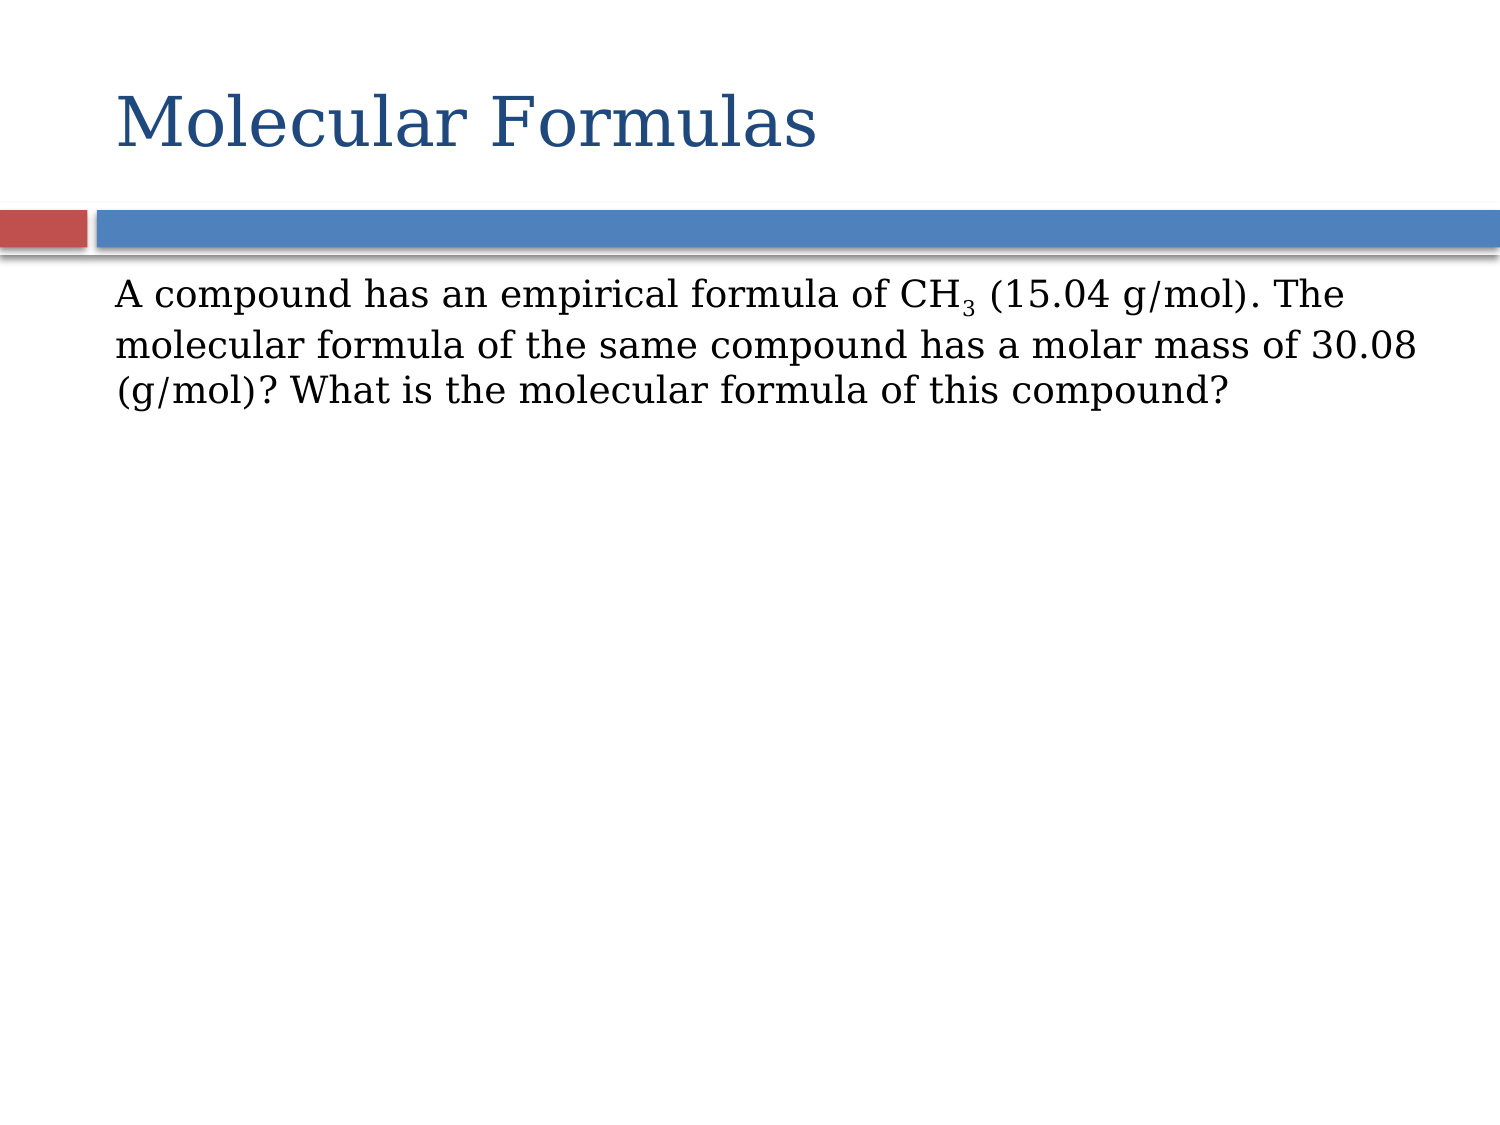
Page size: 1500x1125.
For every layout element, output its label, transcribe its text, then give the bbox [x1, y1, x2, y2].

title Molecular Formulas [100, 37, 1438, 200]
list A compound has an empirical formula of CH3 (15.04 g/mol). The molecular formula of the same compound has a molar mass of 30.08 (g/mol)? What is the molecular formula of this compound? [100, 262, 1438, 1000]
